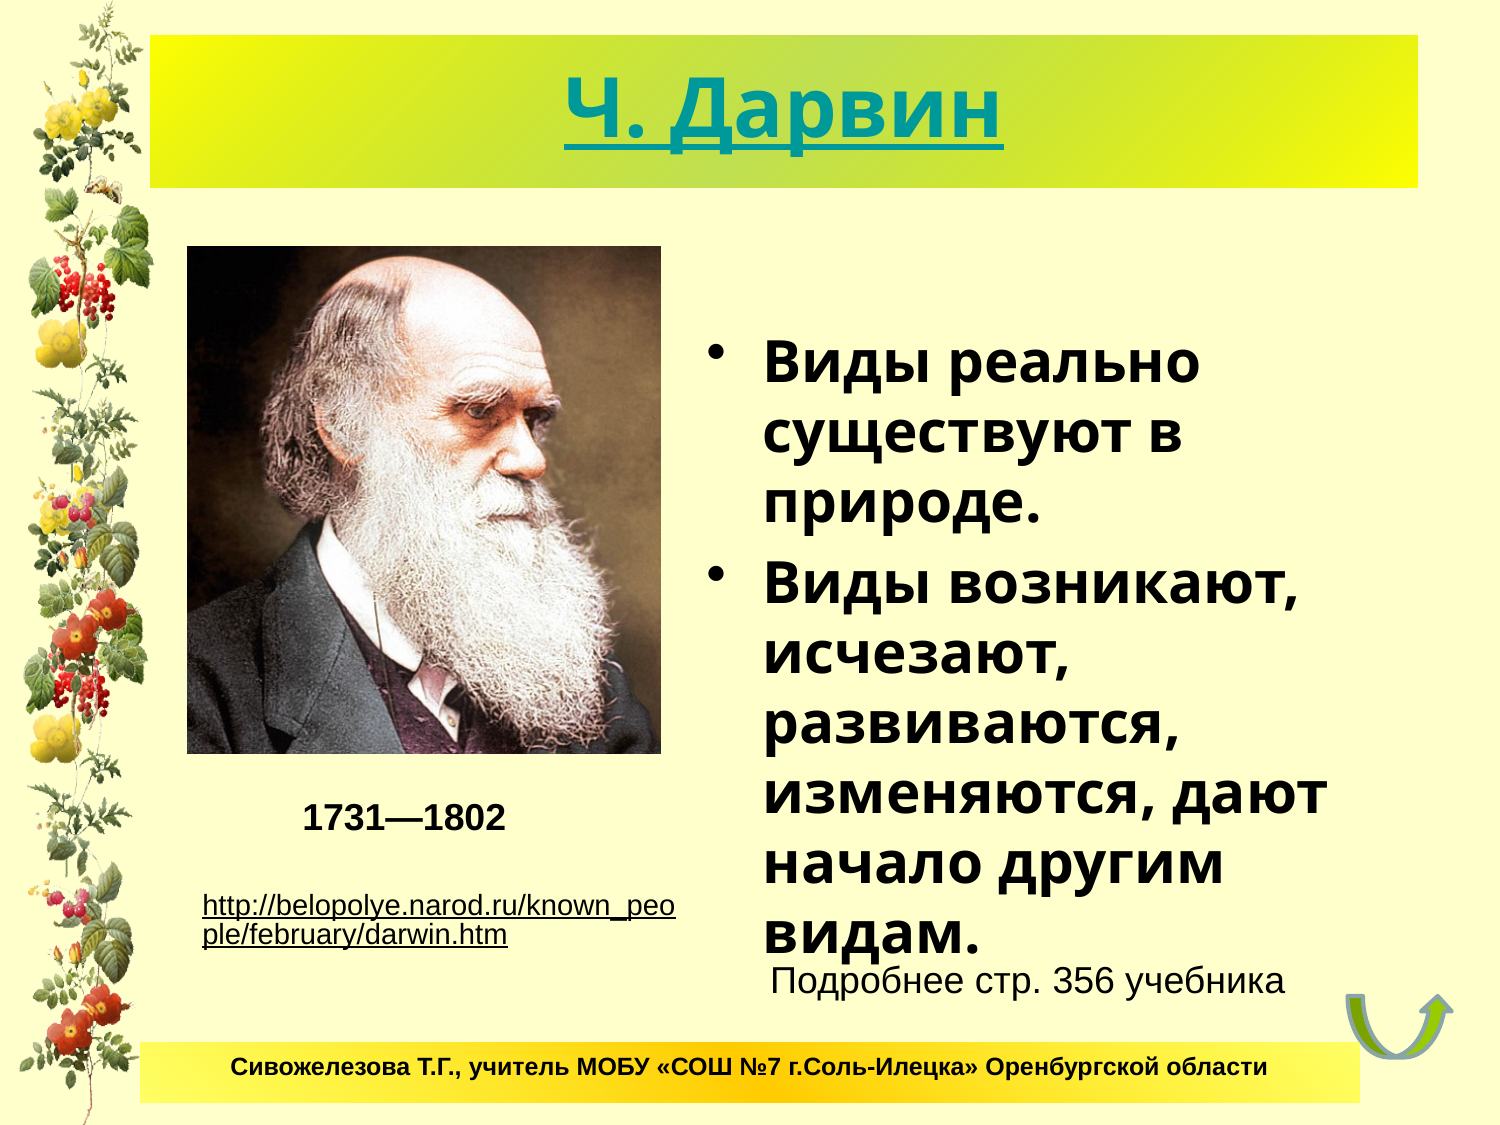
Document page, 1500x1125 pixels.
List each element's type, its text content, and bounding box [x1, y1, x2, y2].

title Ч. Дарвин [150, 34, 1419, 188]
text_box 1731—1802 [246, 785, 563, 845]
text_box http://belopolye.narod.ru/known_people/february/darwin.htm [187, 878, 704, 964]
text_box [1345, 993, 1454, 1060]
picture [0, 0, 172, 1125]
list Виды реально существуют в природе. Виды возникают, исчезают, развиваются, изменяются, дают начало другим видам. [691, 316, 1448, 766]
text_box Подробнее стр. 356 учебника [755, 949, 1413, 1009]
picture [187, 245, 662, 755]
footer Сивожелезова Т.Г., учитель МОБУ «СОШ №7 г.Соль-Илецка» Оренбургской области [140, 1042, 1360, 1103]
